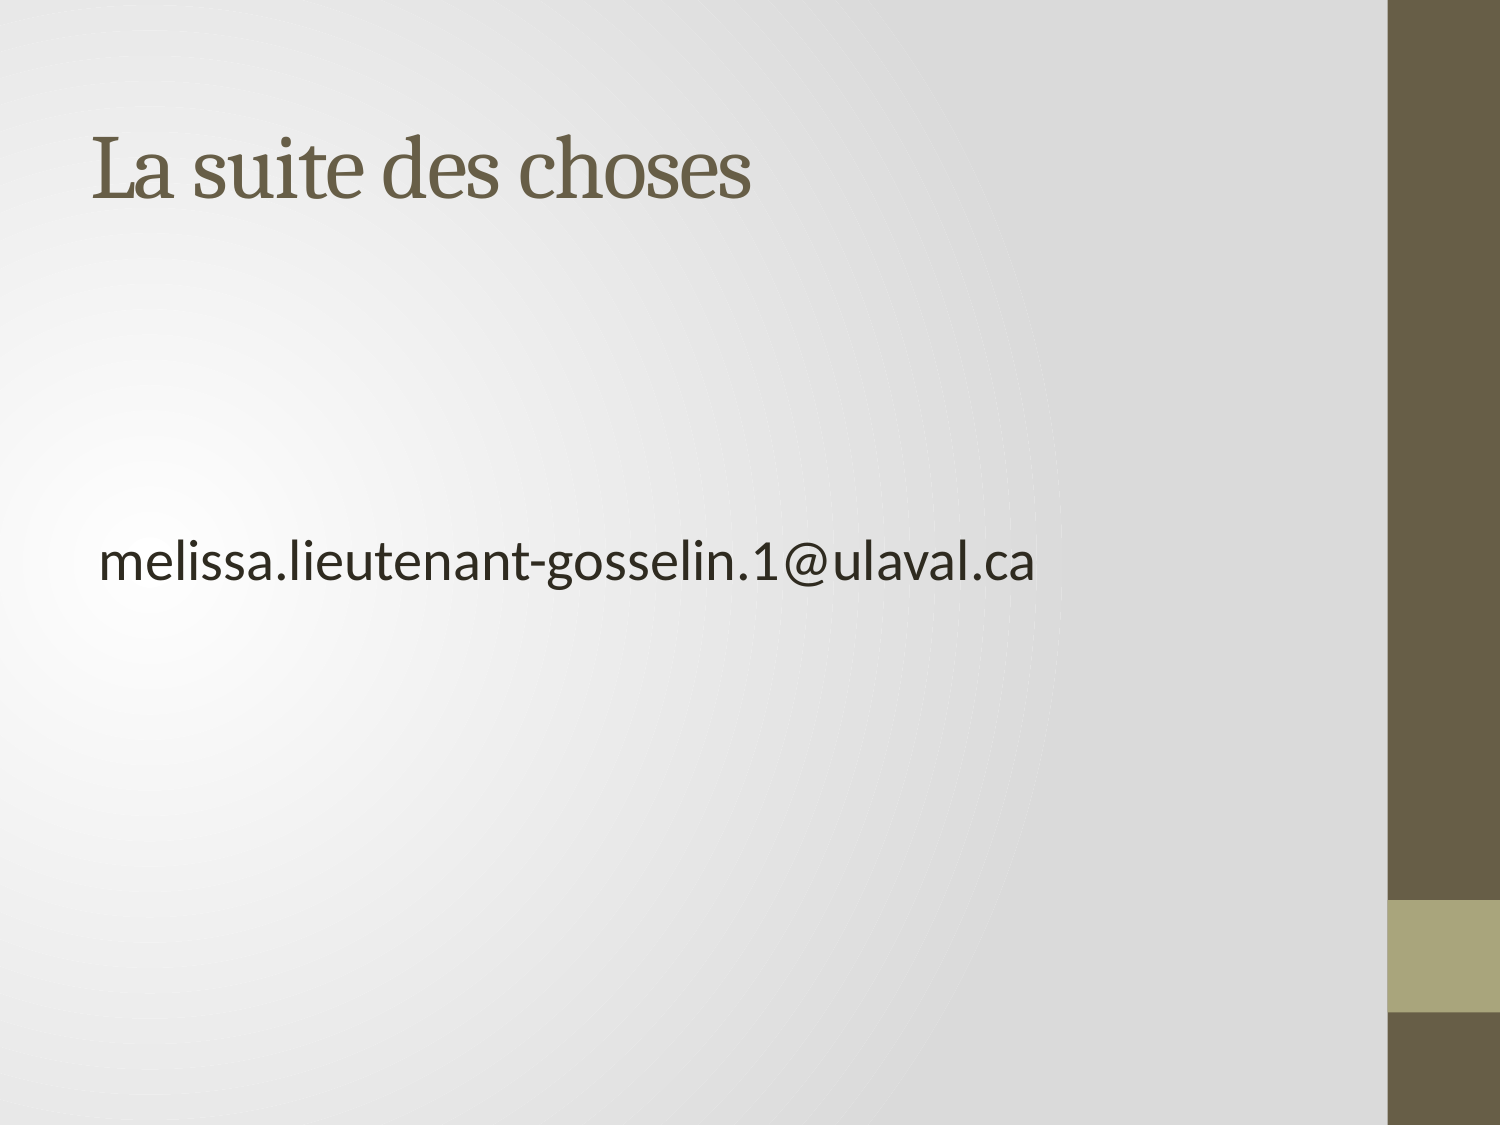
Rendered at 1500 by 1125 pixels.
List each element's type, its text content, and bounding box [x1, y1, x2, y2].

title La suite des choses [75, 67, 1325, 256]
list melissa.lieutenant-gosselin.1@ulaval.ca [64, 231, 1315, 980]
